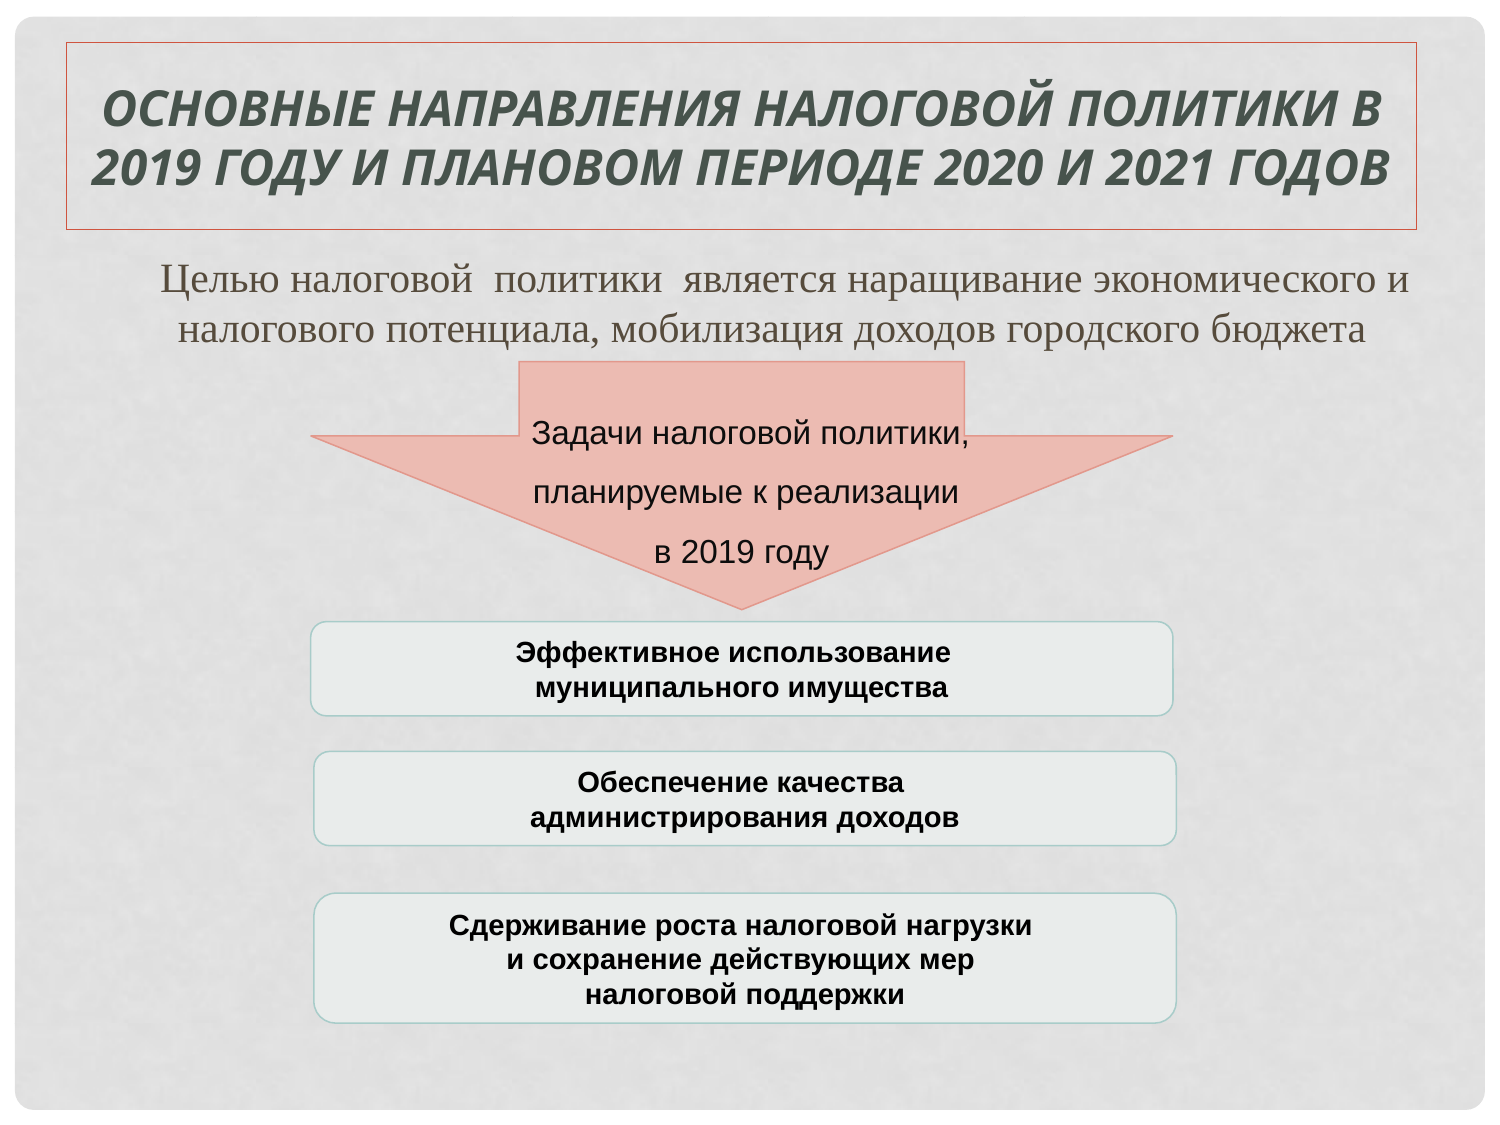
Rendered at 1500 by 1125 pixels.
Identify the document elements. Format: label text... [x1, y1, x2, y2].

title Основные направления налоговой политики в 2019 году и плановом периоде 2020 и 2021 годов [66, 42, 1417, 230]
list Целью налоговой политики является наращивание экономического и налогового потенциала, мобилизация доходов городского бюджета [29, 243, 1459, 1106]
text_box Задачи налоговой политики, планируемые к реализации в 2019 году [310, 361, 1174, 610]
text_box Сдерживание роста налоговой нагрузки и сохранение действующих мер налоговой поддержки [313, 893, 1177, 1024]
text_box Обеспечение качества администрирования доходов [313, 751, 1177, 846]
text_box Эффективное использование муниципального имущества [310, 621, 1174, 716]
